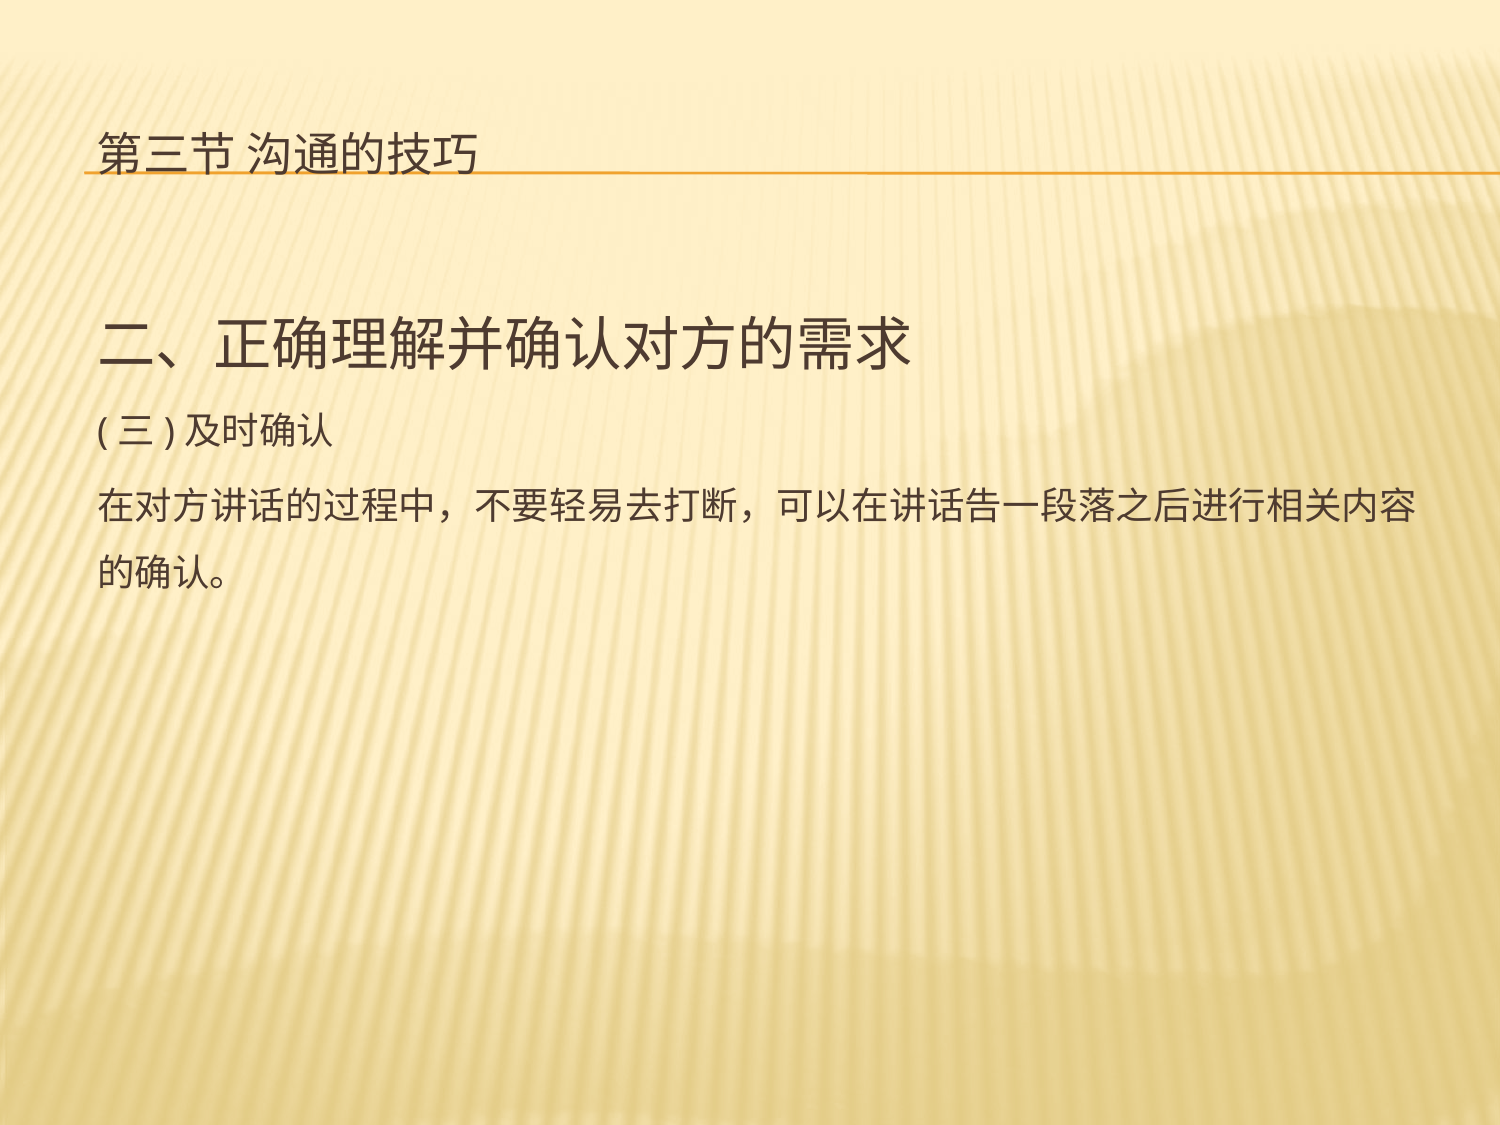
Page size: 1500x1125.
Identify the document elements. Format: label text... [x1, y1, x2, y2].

list 二、正确理解并确认对方的需求 (三)及时确认 在对方讲话的过程中，不要轻易去打断，可以在讲话告一段落之后进行相关内容的确认。 [81, 264, 1433, 1060]
title 第三节 沟通的技巧 [82, 117, 1432, 245]
